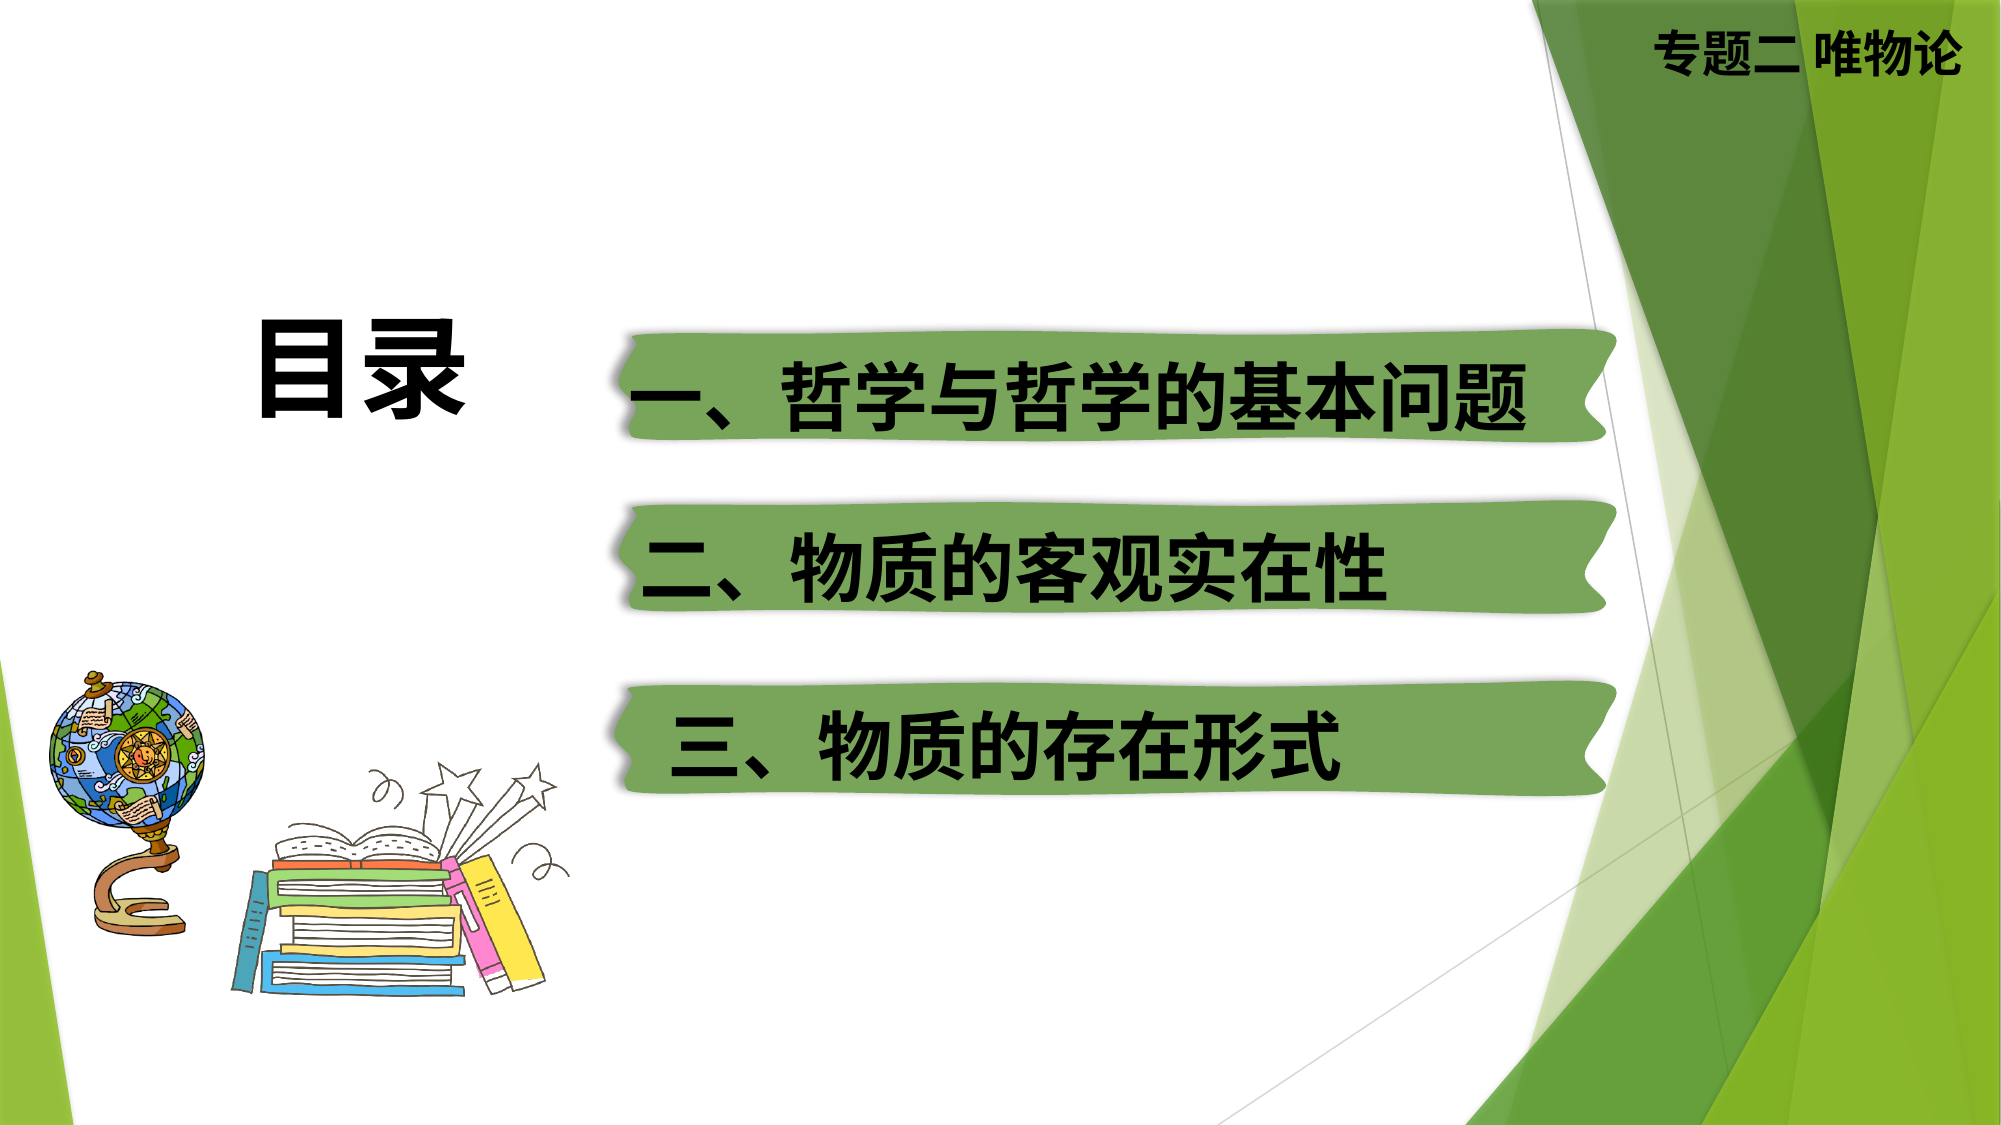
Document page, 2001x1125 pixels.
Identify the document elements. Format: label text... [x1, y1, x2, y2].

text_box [618, 499, 1618, 621]
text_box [613, 680, 1618, 799]
text_box 目录 [231, 289, 487, 440]
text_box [613, 328, 1618, 450]
picture [0, 633, 570, 998]
